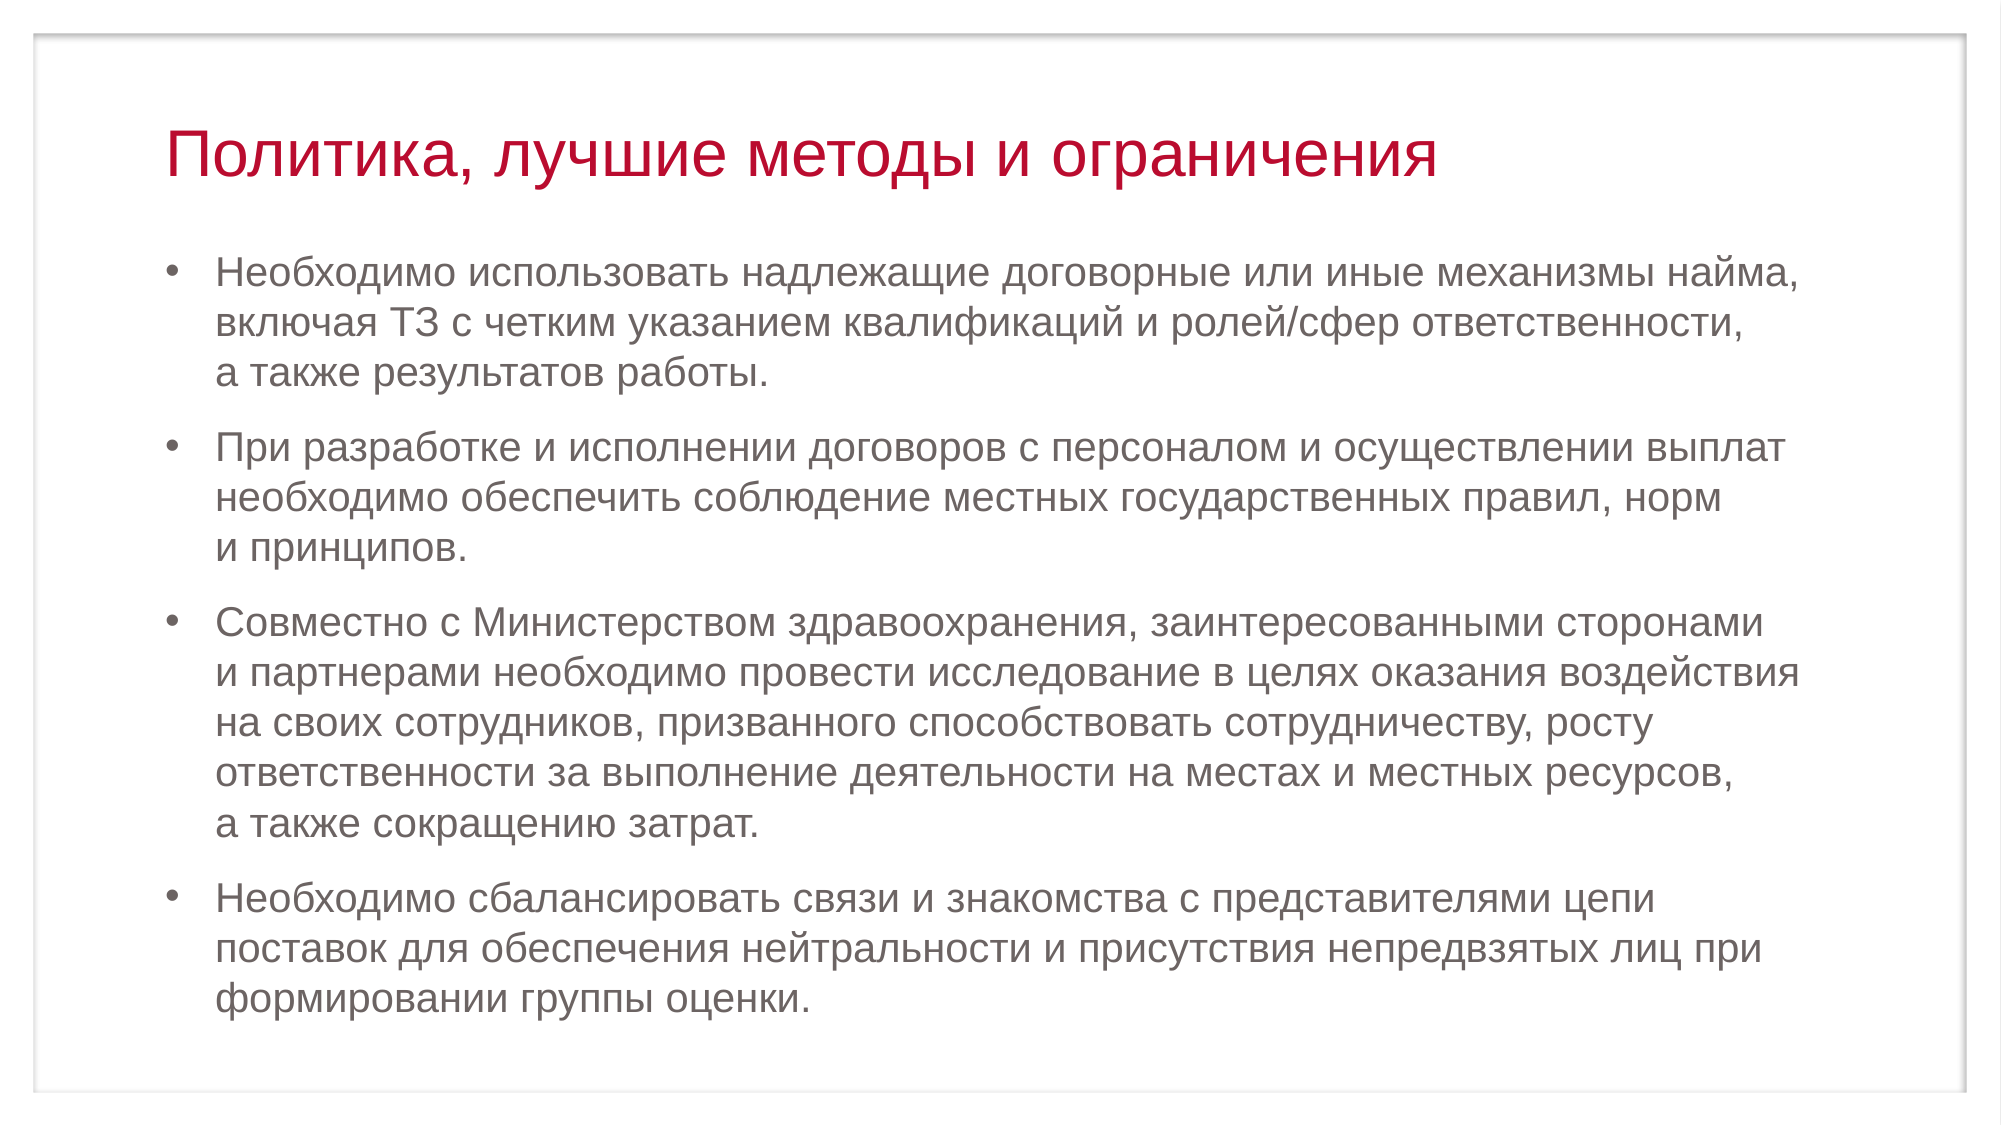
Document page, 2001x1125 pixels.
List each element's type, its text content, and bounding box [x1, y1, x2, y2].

title Политика, лучшие методы и ограничения [150, 101, 1851, 197]
list Необходимо использовать надлежащие договорные или иные механизмы найма, включая ТЗ с четким указанием квалификаций и ролей/сфер ответственности, а также результатов работы. При разработке и исполнении договоров с персоналом и осуществлении выплат необходимо обеспечить соблюдение местных государственных правил, норм и принципов. Совместно с Министерством здравоохранения, заинтересованными сторонами и партнерами необходимо провести исследование в целях оказания воздействия на своих сотрудников, призванного способствовать сотрудничеству, росту ответственности за выполнение деятельности на местах и местных ресурсов, а также сокращению затрат. Необходимо сбалансировать связи и знакомства с представителями цепи поставок для обеспечения нейтральности и присутствия непредвзятых лиц при формировании группы оценки. [150, 237, 1850, 1125]
